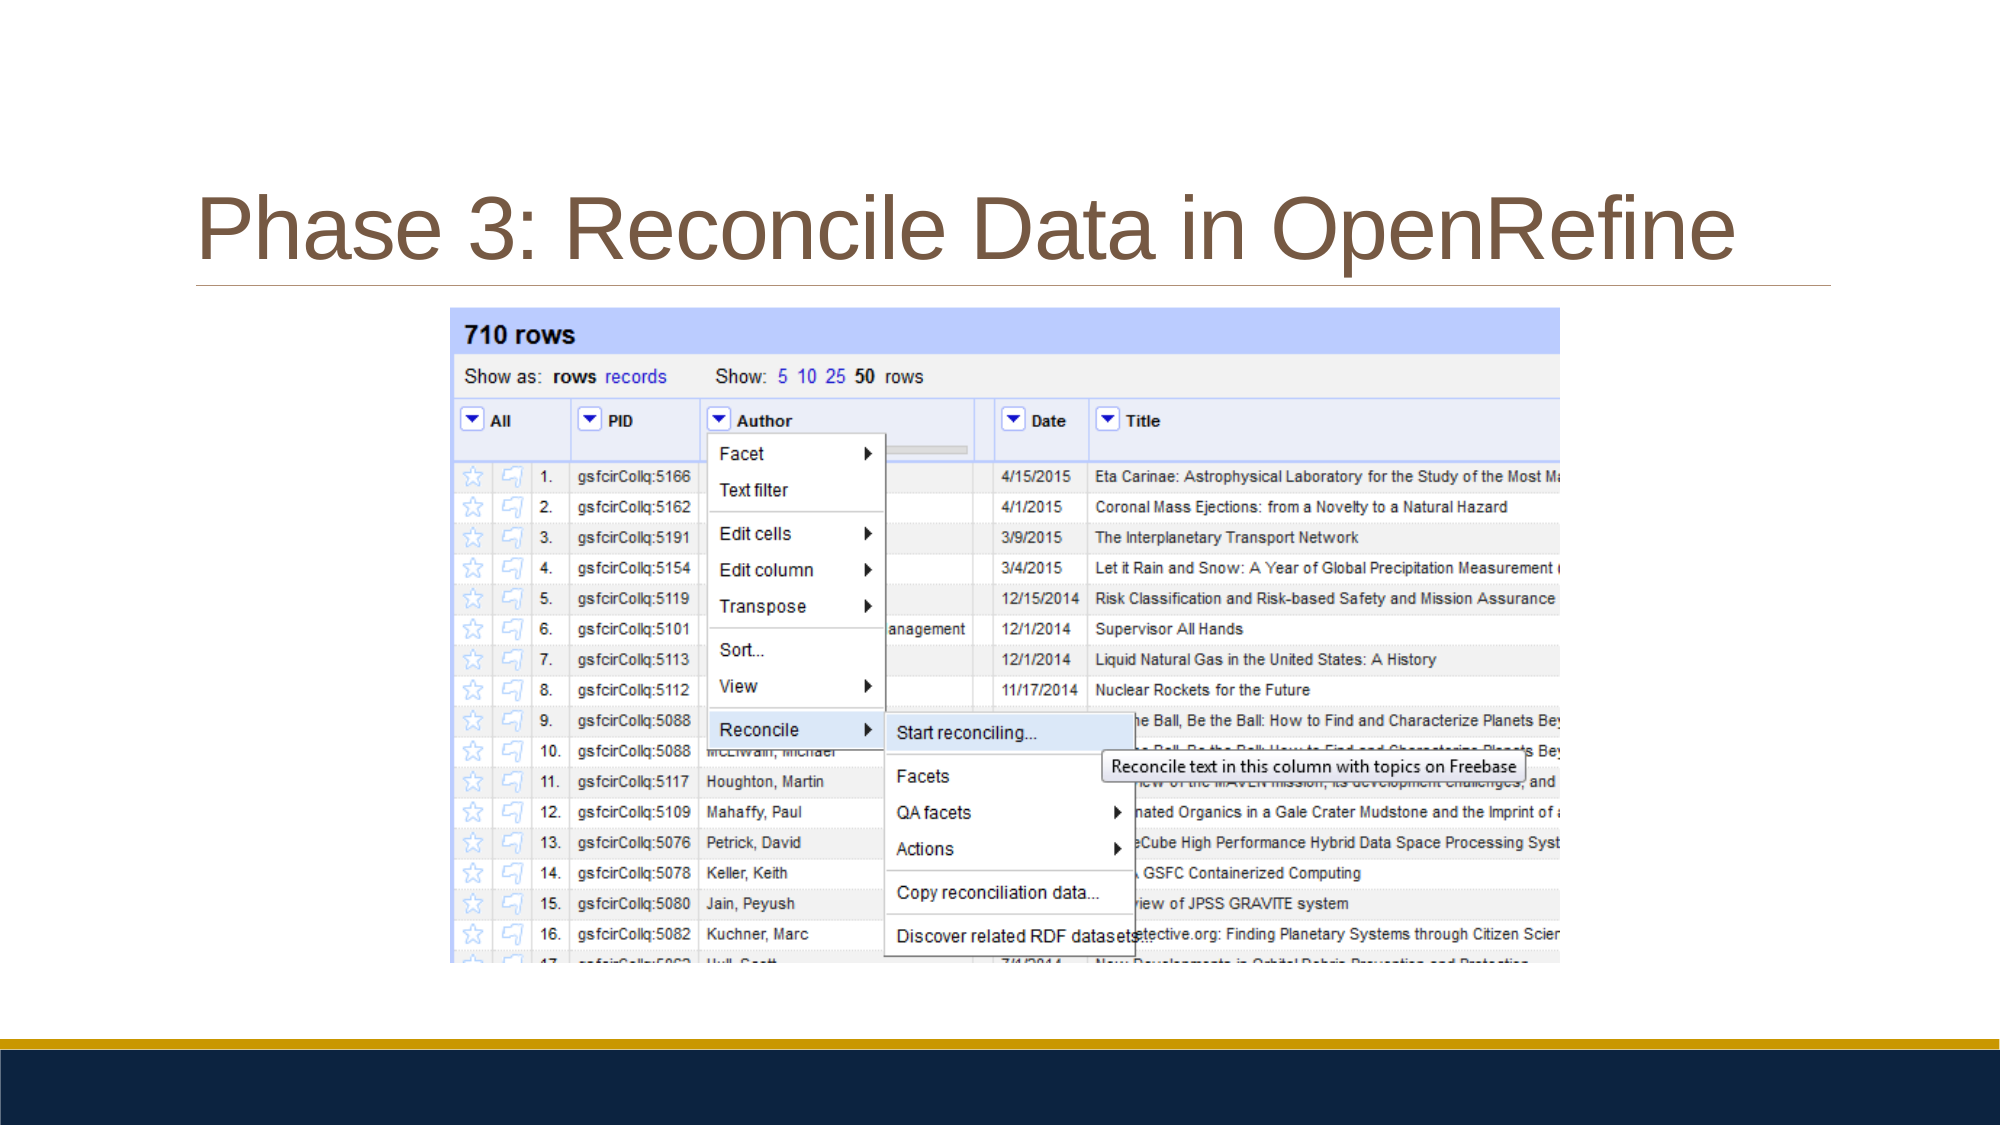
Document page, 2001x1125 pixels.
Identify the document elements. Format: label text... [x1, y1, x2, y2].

title Phase 3: Reconcile Data in OpenRefine [180, 47, 1830, 285]
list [449, 302, 1561, 964]
